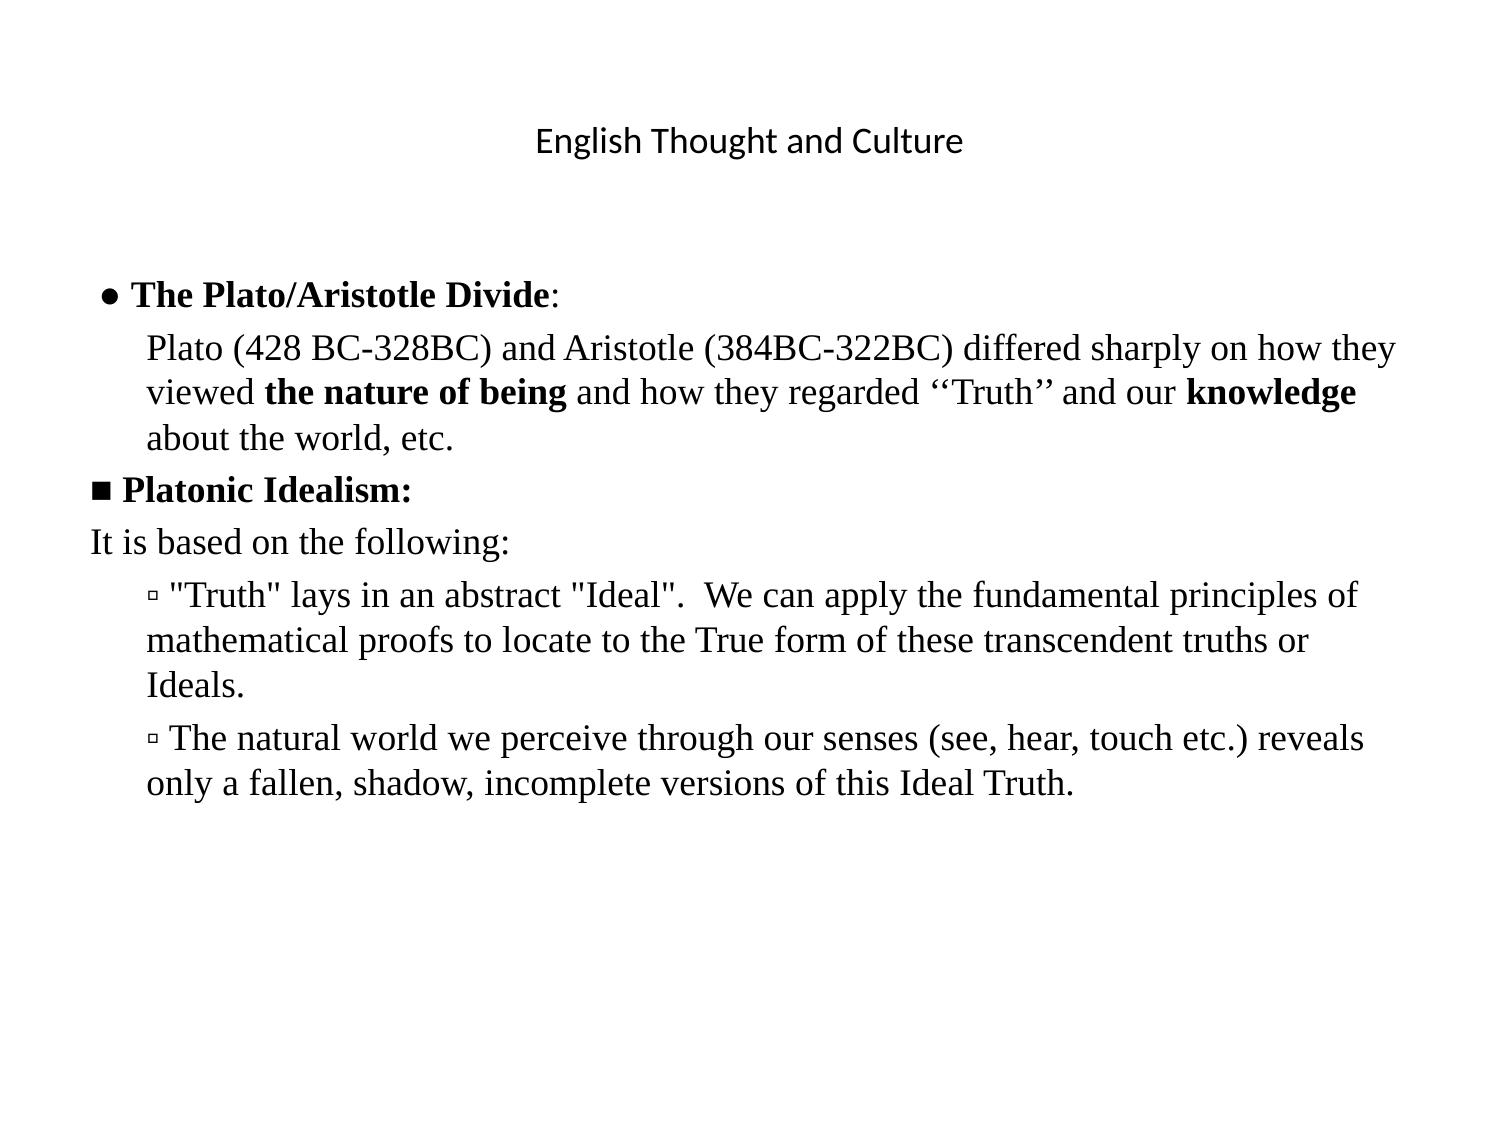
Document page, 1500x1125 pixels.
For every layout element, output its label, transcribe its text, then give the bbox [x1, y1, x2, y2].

title English Thought and Culture [75, 45, 1425, 233]
list ● The Plato/Aristotle Divide: Plato (428 BC-328BC) and Aristotle (384BC-322BC) differed sharply on how they viewed the nature of being and how they regarded ‘‘Truth’’ and our knowledge about the world, etc. ■ Platonic Idealism: It is based on the following: ▫ "Truth" lays in an abstract "Ideal". We can apply the fundamental principles of mathematical proofs to locate to the True form of these transcendent truths or Ideals. ▫ The natural world we perceive through our senses (see, hear, touch etc.) reveals only a fallen, shadow, incomplete versions of this Ideal Truth. [75, 262, 1425, 1005]
